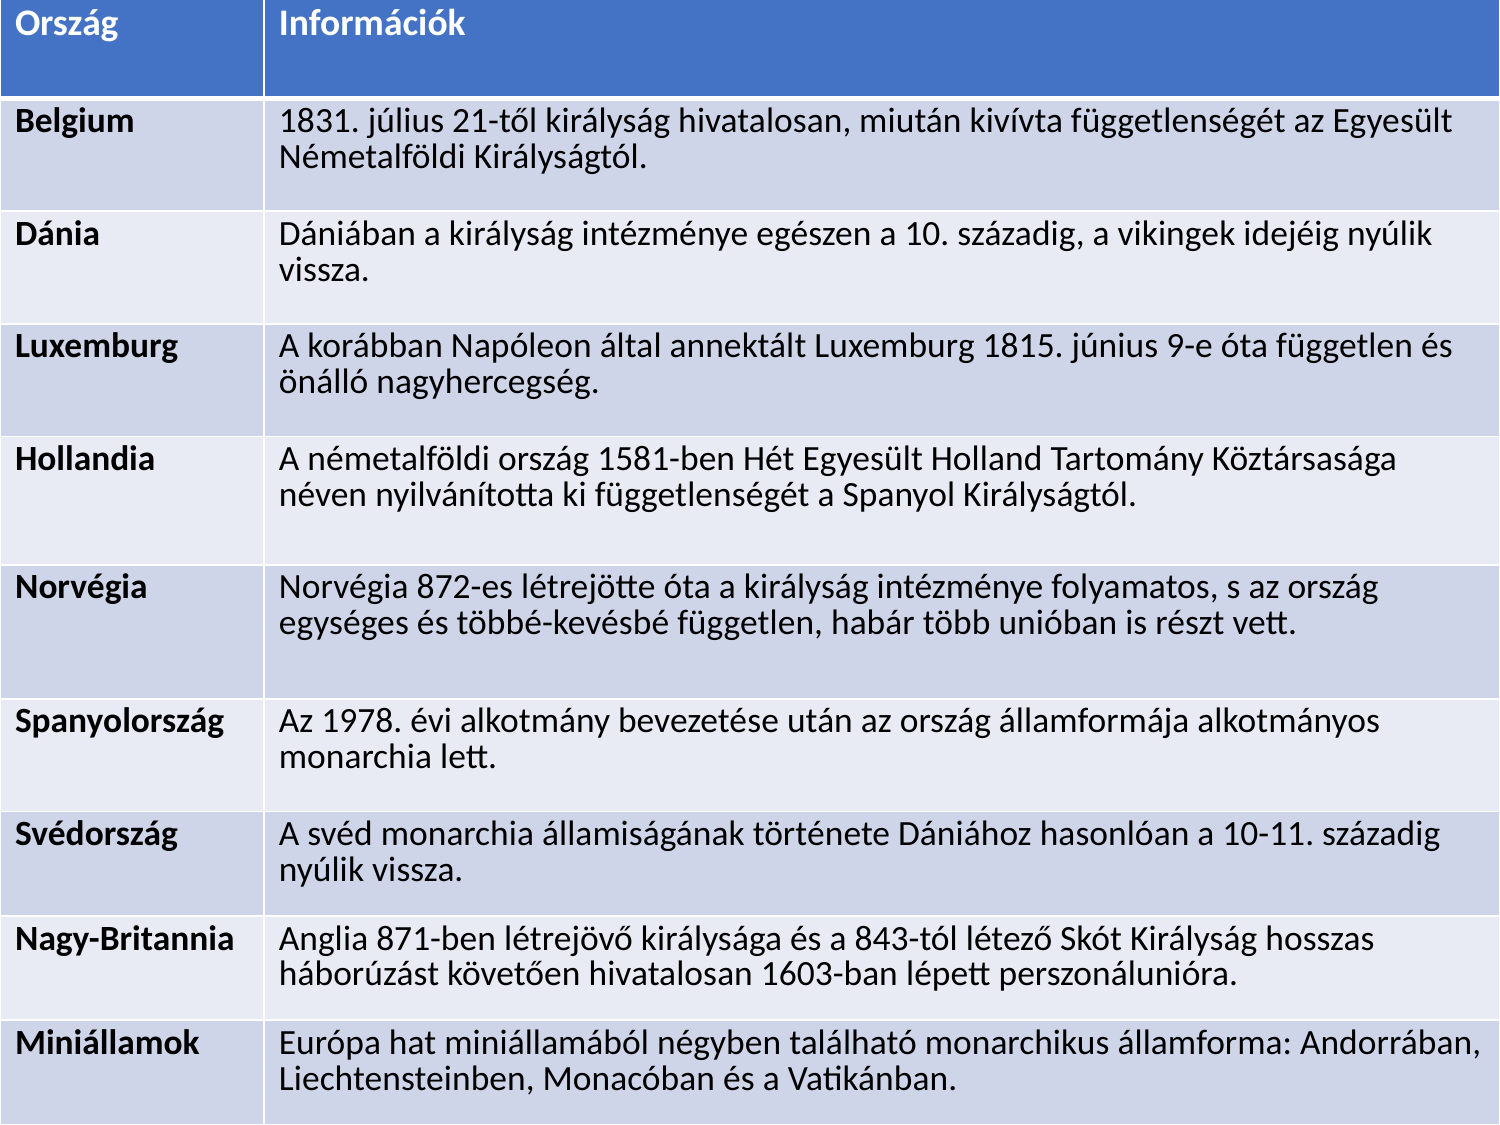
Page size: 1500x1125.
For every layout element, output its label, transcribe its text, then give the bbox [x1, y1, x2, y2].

table_cell Nagy-Britannia [1, 917, 263, 1019]
table_header Információk [265, 0, 1499, 96]
table_cell Belgium [1, 101, 263, 210]
table_cell Dániában a királyság intézménye egészen a 10. századig, a vikingek idejéig nyúlik vissza. [265, 212, 1499, 323]
table_cell Spanyolország [1, 700, 263, 811]
table_cell Anglia 871-ben létrejövő királysága és a 843-tól létező Skót Királyság hosszas háborúzást követően hivatalosan 1603-ban lépett perszonálunióra. [265, 917, 1499, 1019]
table_cell Európa hat miniállamából négyben található monarchikus államforma: Andorrában, Liechtensteinben, Monacóban és a Vatikánban. [265, 1021, 1499, 1124]
table_cell Norvégia 872-es létrejötte óta a királyság intézménye folyamatos, s az ország egységes és többé-kevésbé független, habár több unióban is részt vett. [265, 566, 1499, 698]
table_cell Hollandia [1, 437, 263, 564]
table_cell Luxemburg [1, 325, 263, 436]
table_cell A svéd monarchia államiságának története Dániához hasonlóan a 10-11. századig nyúlik vissza. [265, 812, 1499, 915]
table_cell 1831. július 21-től királyság hivatalosan, miután kivívta függetlenségét az Egyesült Németalföldi Királyságtól. [265, 101, 1499, 210]
table_cell Norvégia [1, 566, 263, 698]
table_header Ország [1, 0, 263, 96]
table_cell A németalföldi ország 1581-ben Hét Egyesült Holland Tartomány Köztársasága néven nyilvánította ki függetlenségét a Spanyol Királyságtól. [265, 437, 1499, 564]
table_cell A korábban Napóleon által annektált Luxemburg 1815. június 9-e óta független és önálló nagyhercegség. [265, 325, 1499, 436]
table_cell Dánia [1, 212, 263, 323]
table_cell Miniállamok [1, 1021, 263, 1124]
table_cell Svédország [1, 812, 263, 915]
table_cell Az 1978. évi alkotmány bevezetése után az ország államformája alkotmányos monarchia lett. [265, 700, 1499, 811]
